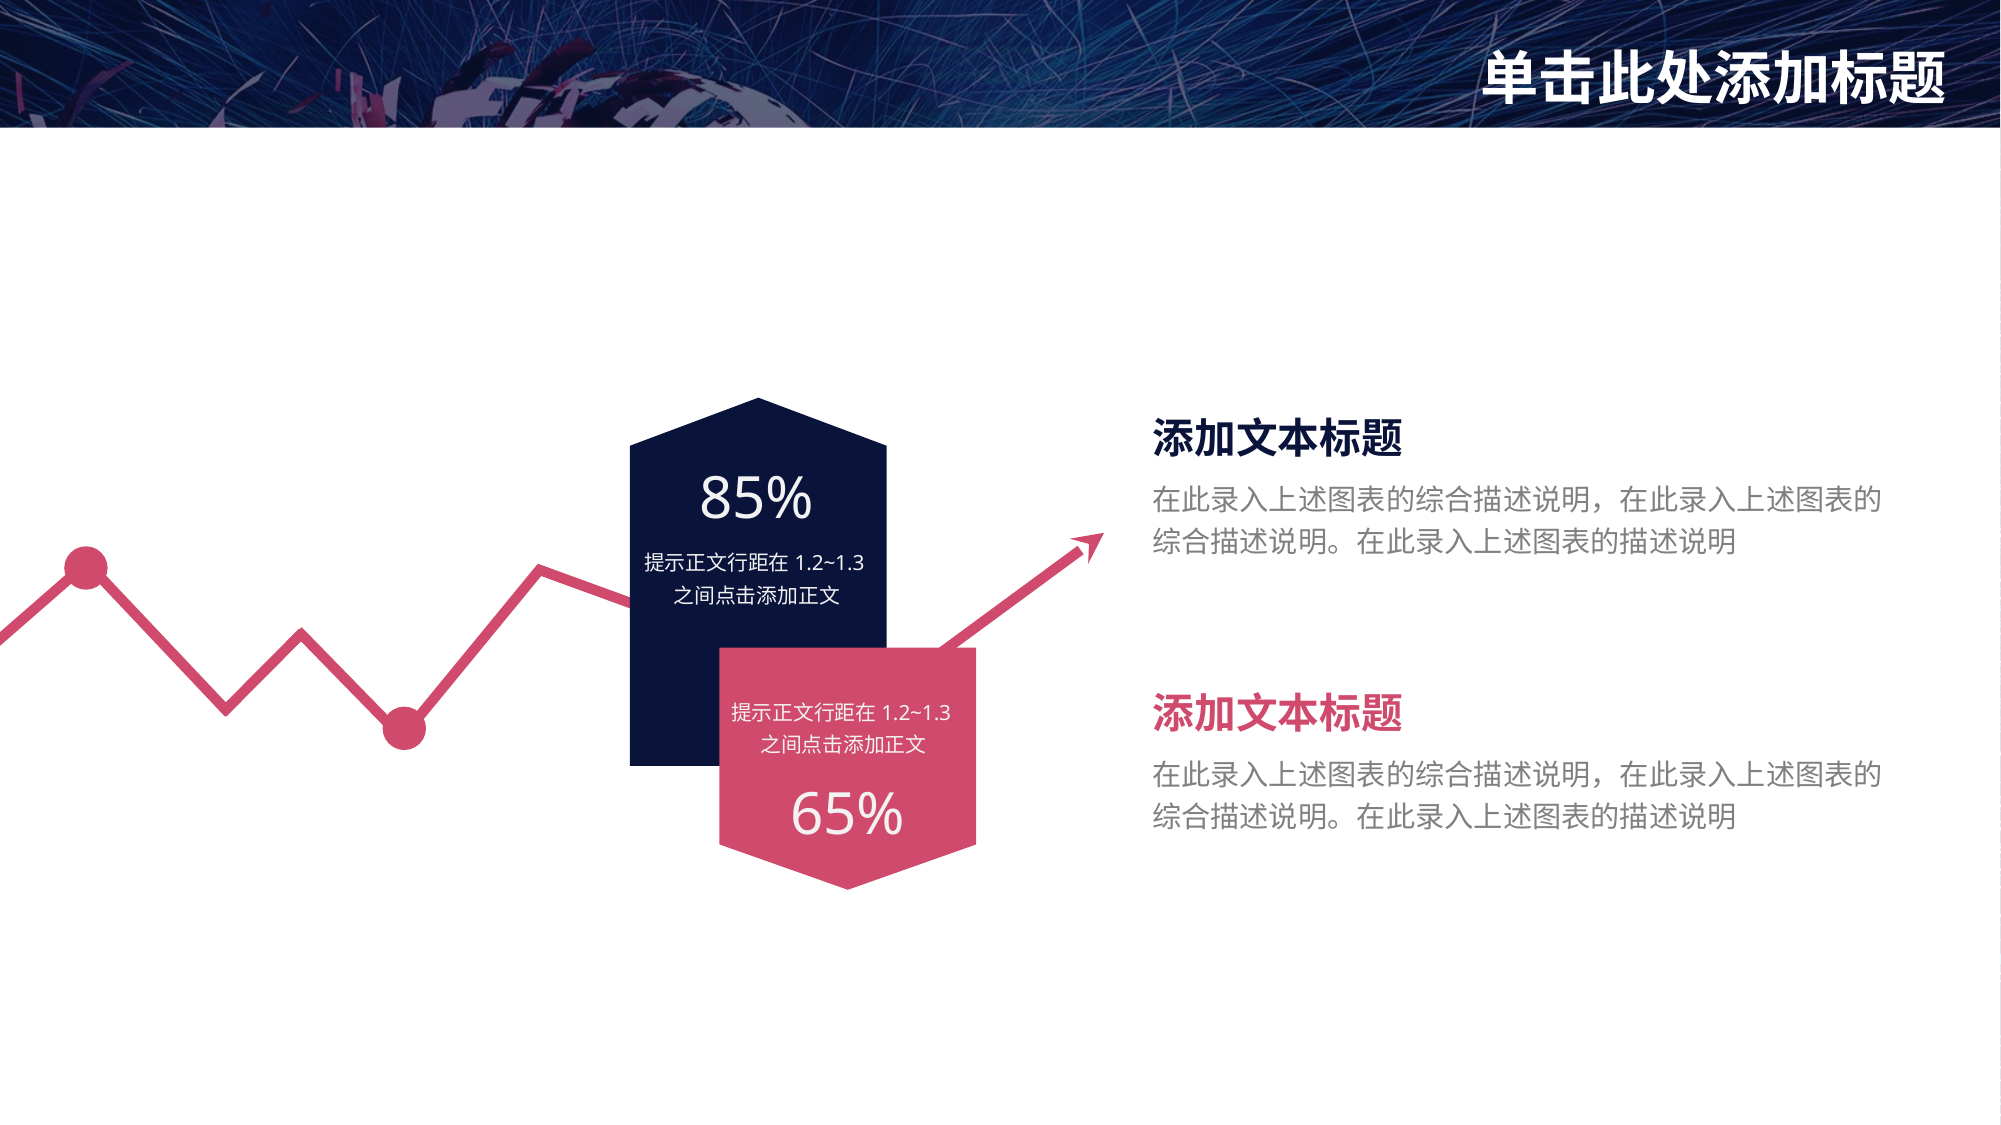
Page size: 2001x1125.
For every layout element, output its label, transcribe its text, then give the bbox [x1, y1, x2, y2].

text_box 在此录入上述图表的综合描述说明，在此录入上述图表的综合描述说明。在此录入上述图表的描述说明 [1137, 742, 1926, 841]
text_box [0, 559, 92, 648]
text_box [397, 567, 542, 743]
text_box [887, 532, 1105, 698]
text_box [66, 546, 106, 560]
text_box [388, 743, 421, 751]
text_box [84, 560, 229, 713]
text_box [222, 632, 303, 714]
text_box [627, 397, 887, 766]
text_box 在此录入上述图表的综合描述说明，在此录入上述图表的综合描述说明。在此录入上述图表的描述说明 [1137, 467, 1926, 566]
text_box 添加文本标题 [1137, 404, 1454, 470]
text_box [710, 647, 977, 890]
text_box 添加文本标题 [1137, 679, 1454, 745]
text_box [536, 568, 627, 697]
title 单击此处添加标题 [236, 33, 1962, 128]
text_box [298, 630, 397, 743]
